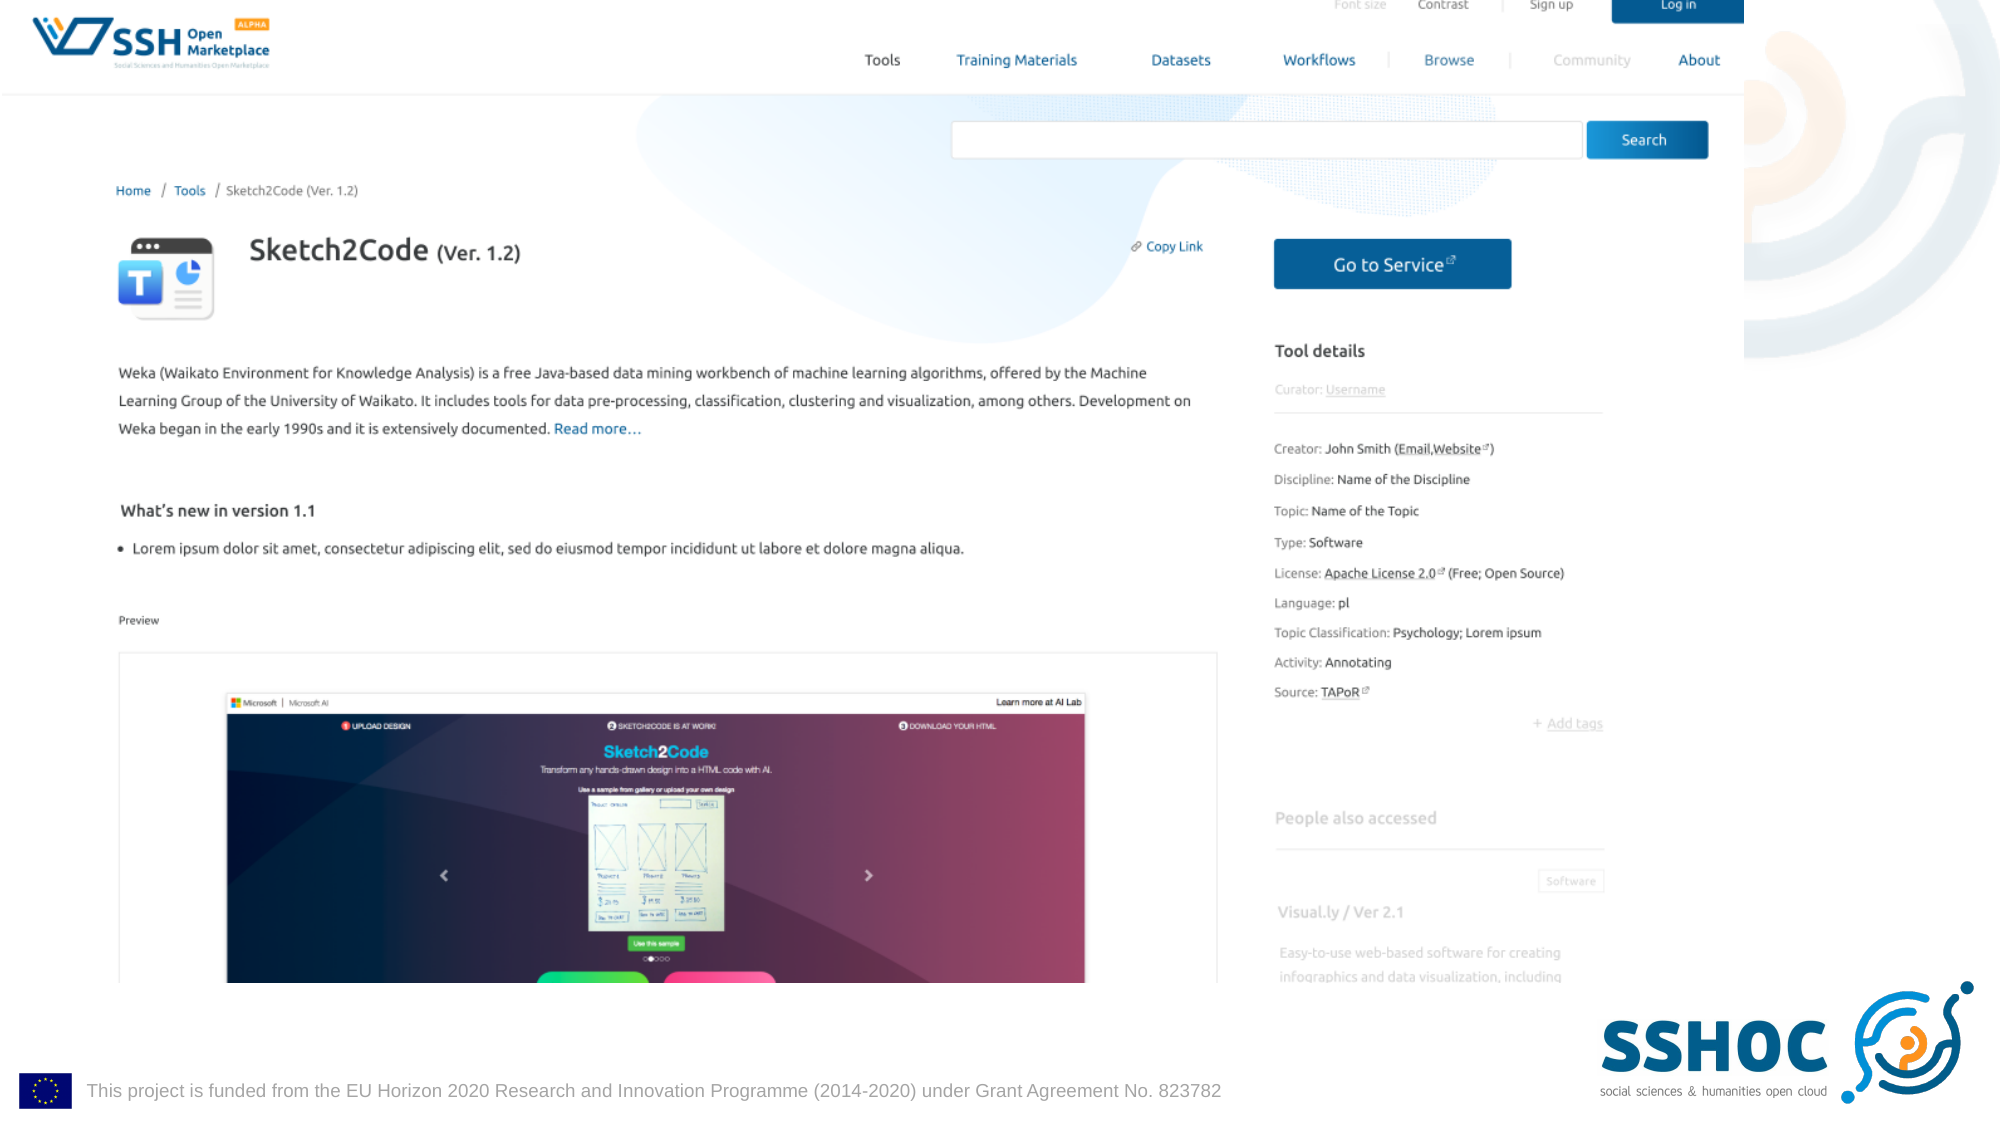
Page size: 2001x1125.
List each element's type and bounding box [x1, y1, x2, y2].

picture [1597, 965, 2001, 1118]
picture [2, 0, 1744, 983]
picture [19, 1073, 72, 1109]
